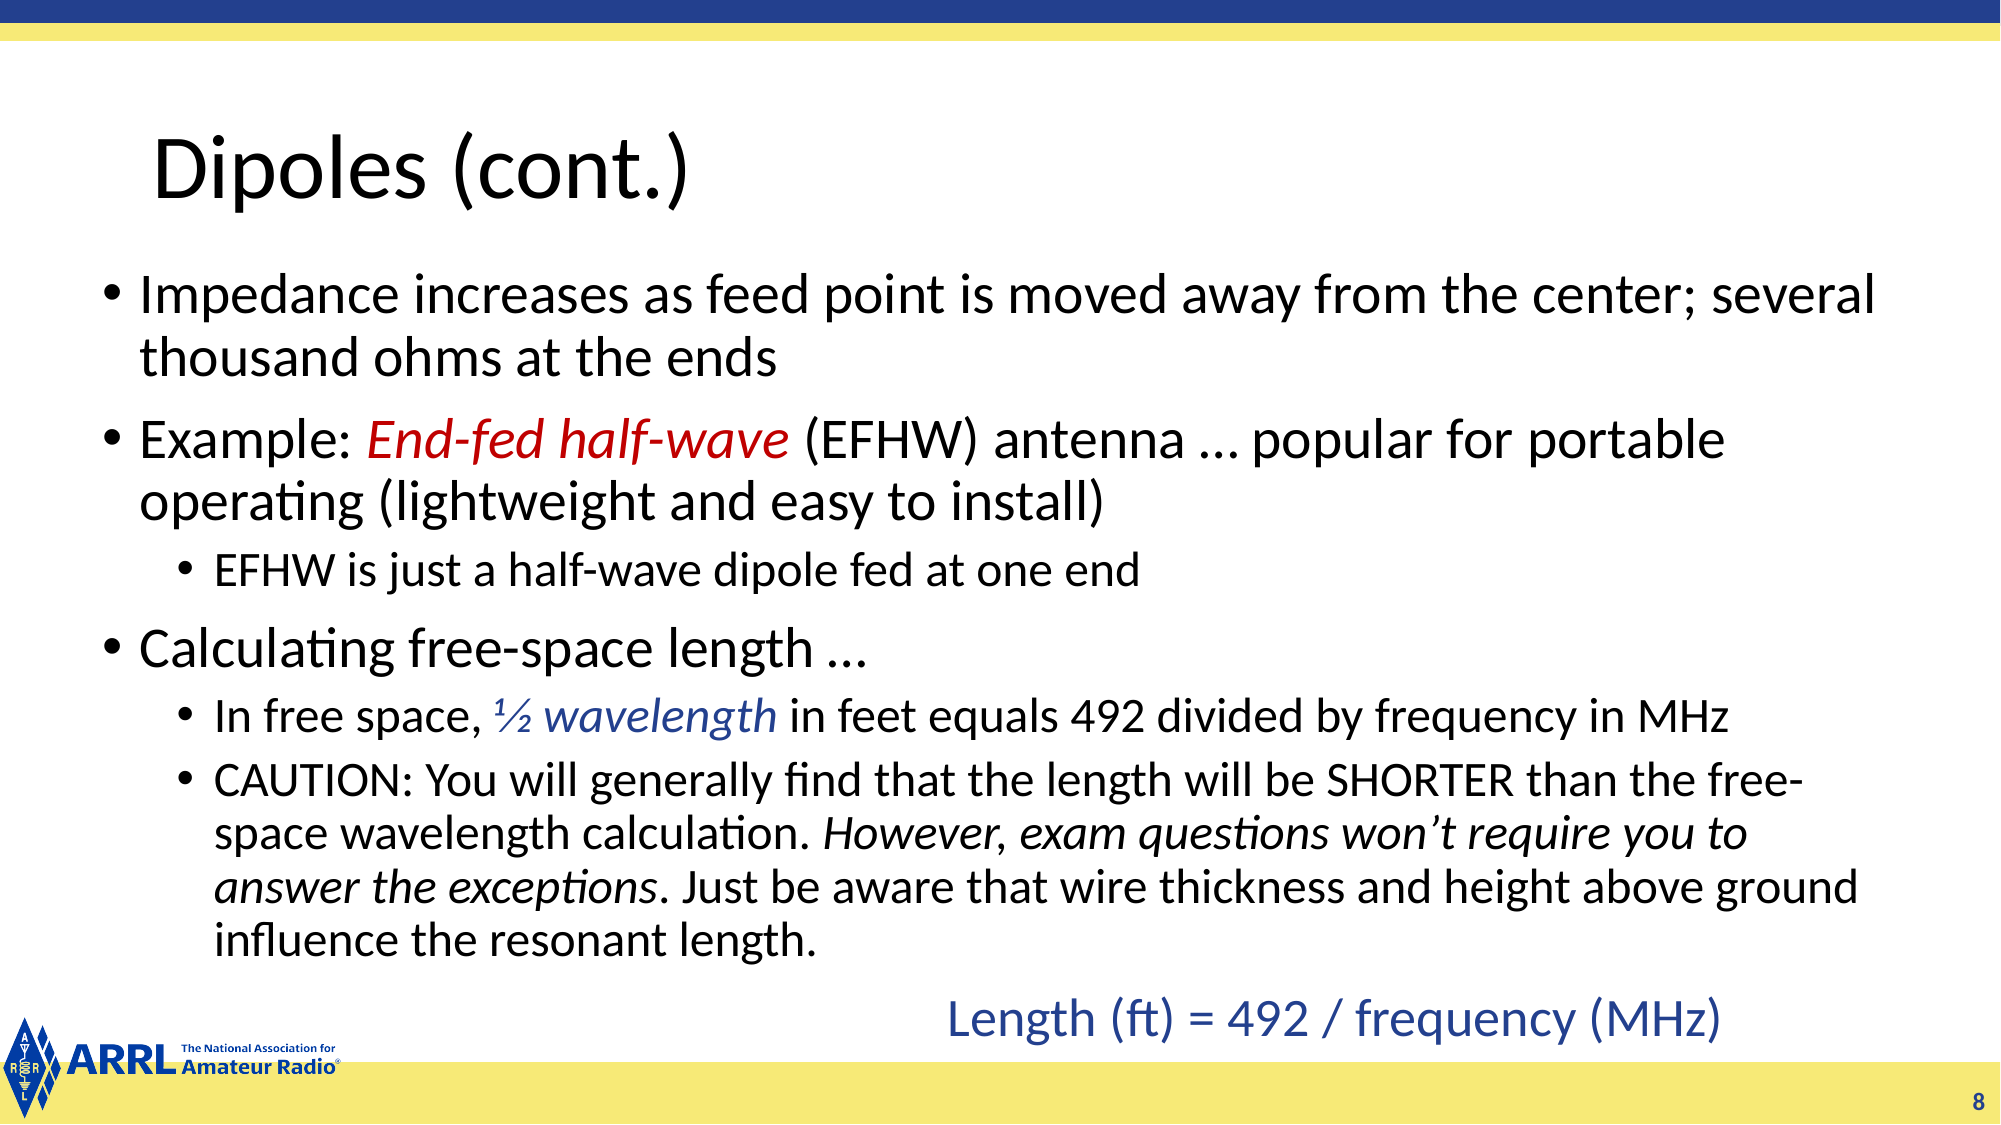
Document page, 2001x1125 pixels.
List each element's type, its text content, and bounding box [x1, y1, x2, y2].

list Impedance increases as feed point is moved away from the center; several thousand ohms at the ends Example: End-fed half-wave (EFHW) antenna … popular for portable operating (lightweight and easy to install) EFHW is just a half-wave dipole fed at one end Calculating free-space length … In free space, 1⁄2 wavelength in feet equals 492 divided by frequency in MHz CAUTION: You will generally find that the length will be SHORTER than the free-space wavelength calculation. However, exam questions won’t require you to answer the exceptions. Just be aware that wire thickness and height above ground influence the resonant length. [87, 256, 1913, 976]
title Dipoles (cont.) [137, 59, 1863, 256]
text_box Length (ft) = 492 / frequency (MHz) [933, 975, 1813, 1055]
picture [1, 1015, 342, 1121]
